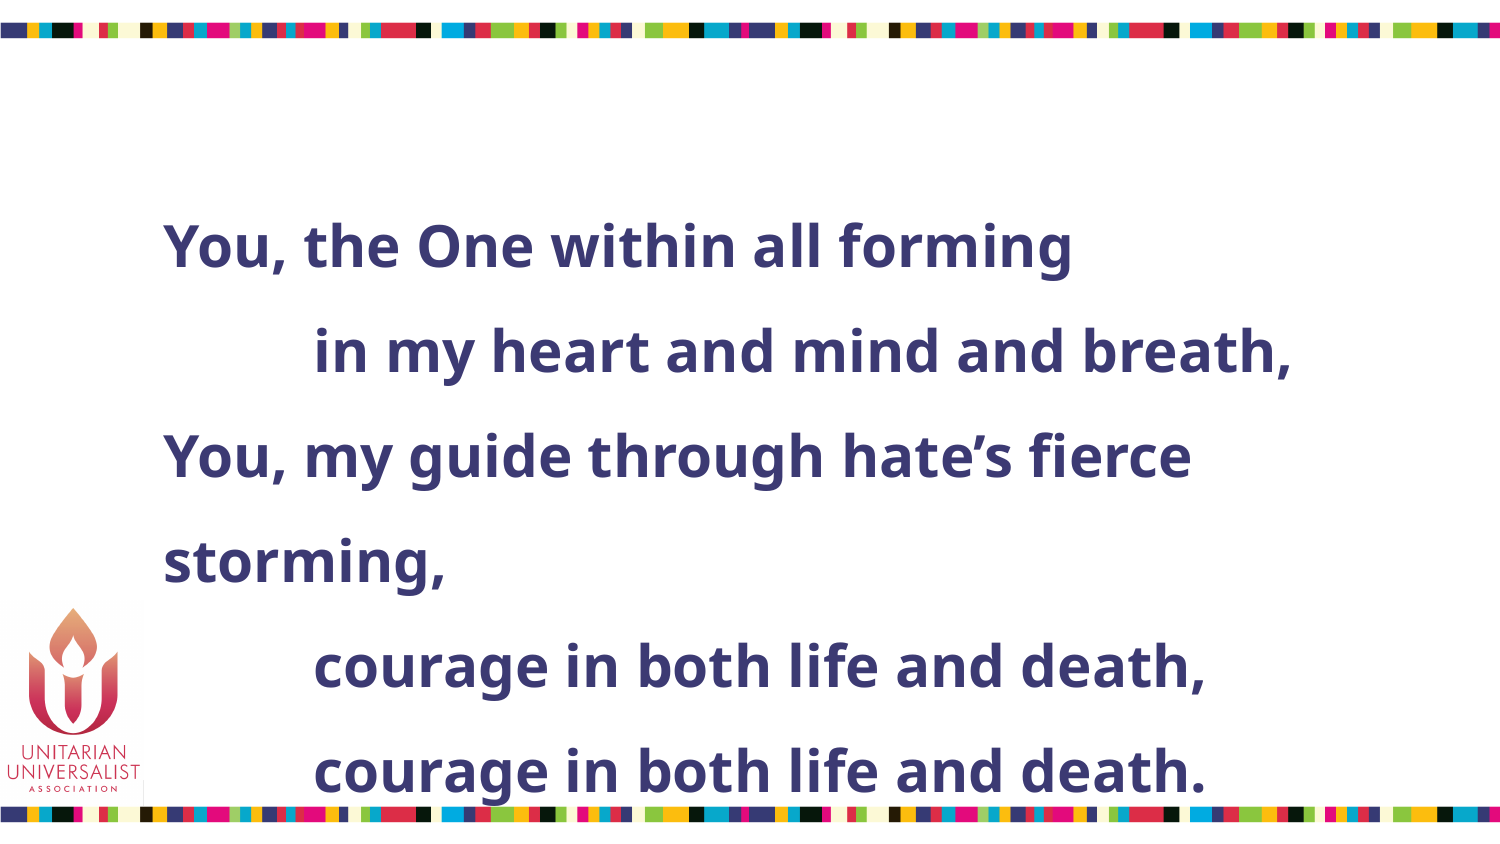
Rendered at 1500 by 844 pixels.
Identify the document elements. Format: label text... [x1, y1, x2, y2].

picture [0, 600, 1500, 824]
picture [0, 22, 1500, 40]
text_box You, the One within all forming in my heart and mind and breath, You, my guide through hate’s fierce storming, courage in both life and death, courage in both life and death. [148, 159, 1480, 805]
